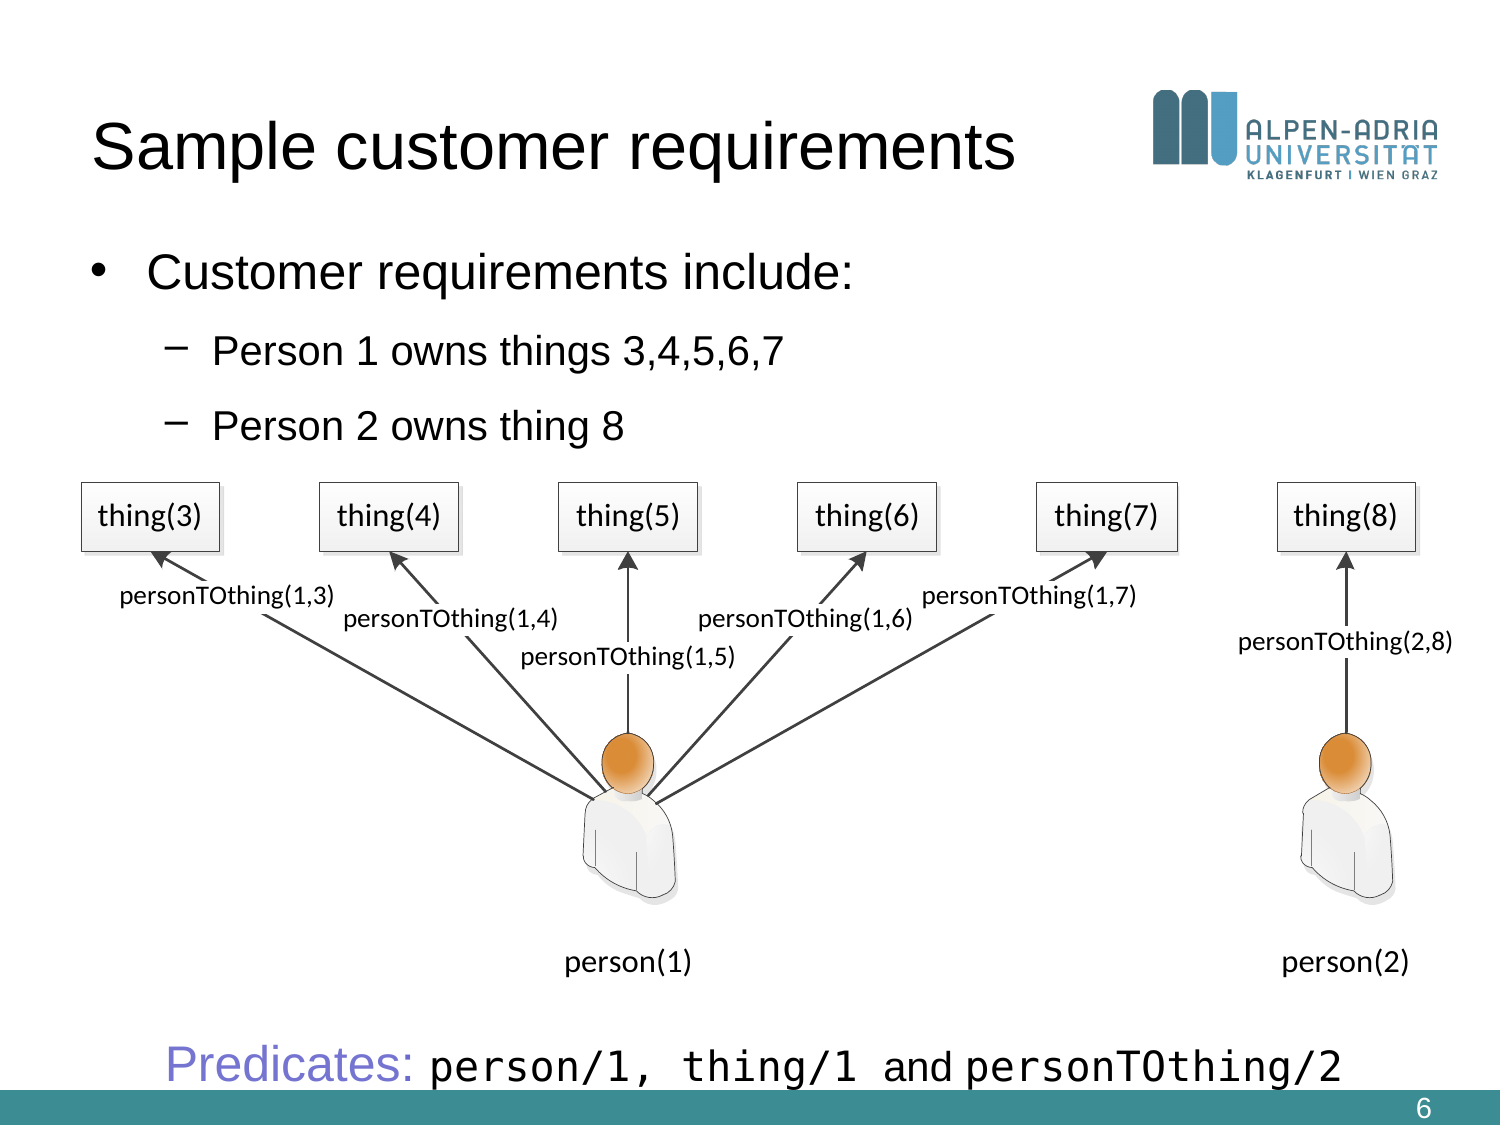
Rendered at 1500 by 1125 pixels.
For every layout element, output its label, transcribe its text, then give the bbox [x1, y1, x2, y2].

list Customer requirements include: Person 1 owns things 3,4,5,6,7 Person 2 owns thing 8 Predicates: person/1, thing/1 and personTOthing/2 [74, 231, 1447, 478]
picture [1136, 90, 1456, 196]
title Sample customer requirements [76, 90, 1093, 196]
slide_number 6 [1352, 1082, 1447, 1123]
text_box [76, 478, 1471, 1000]
